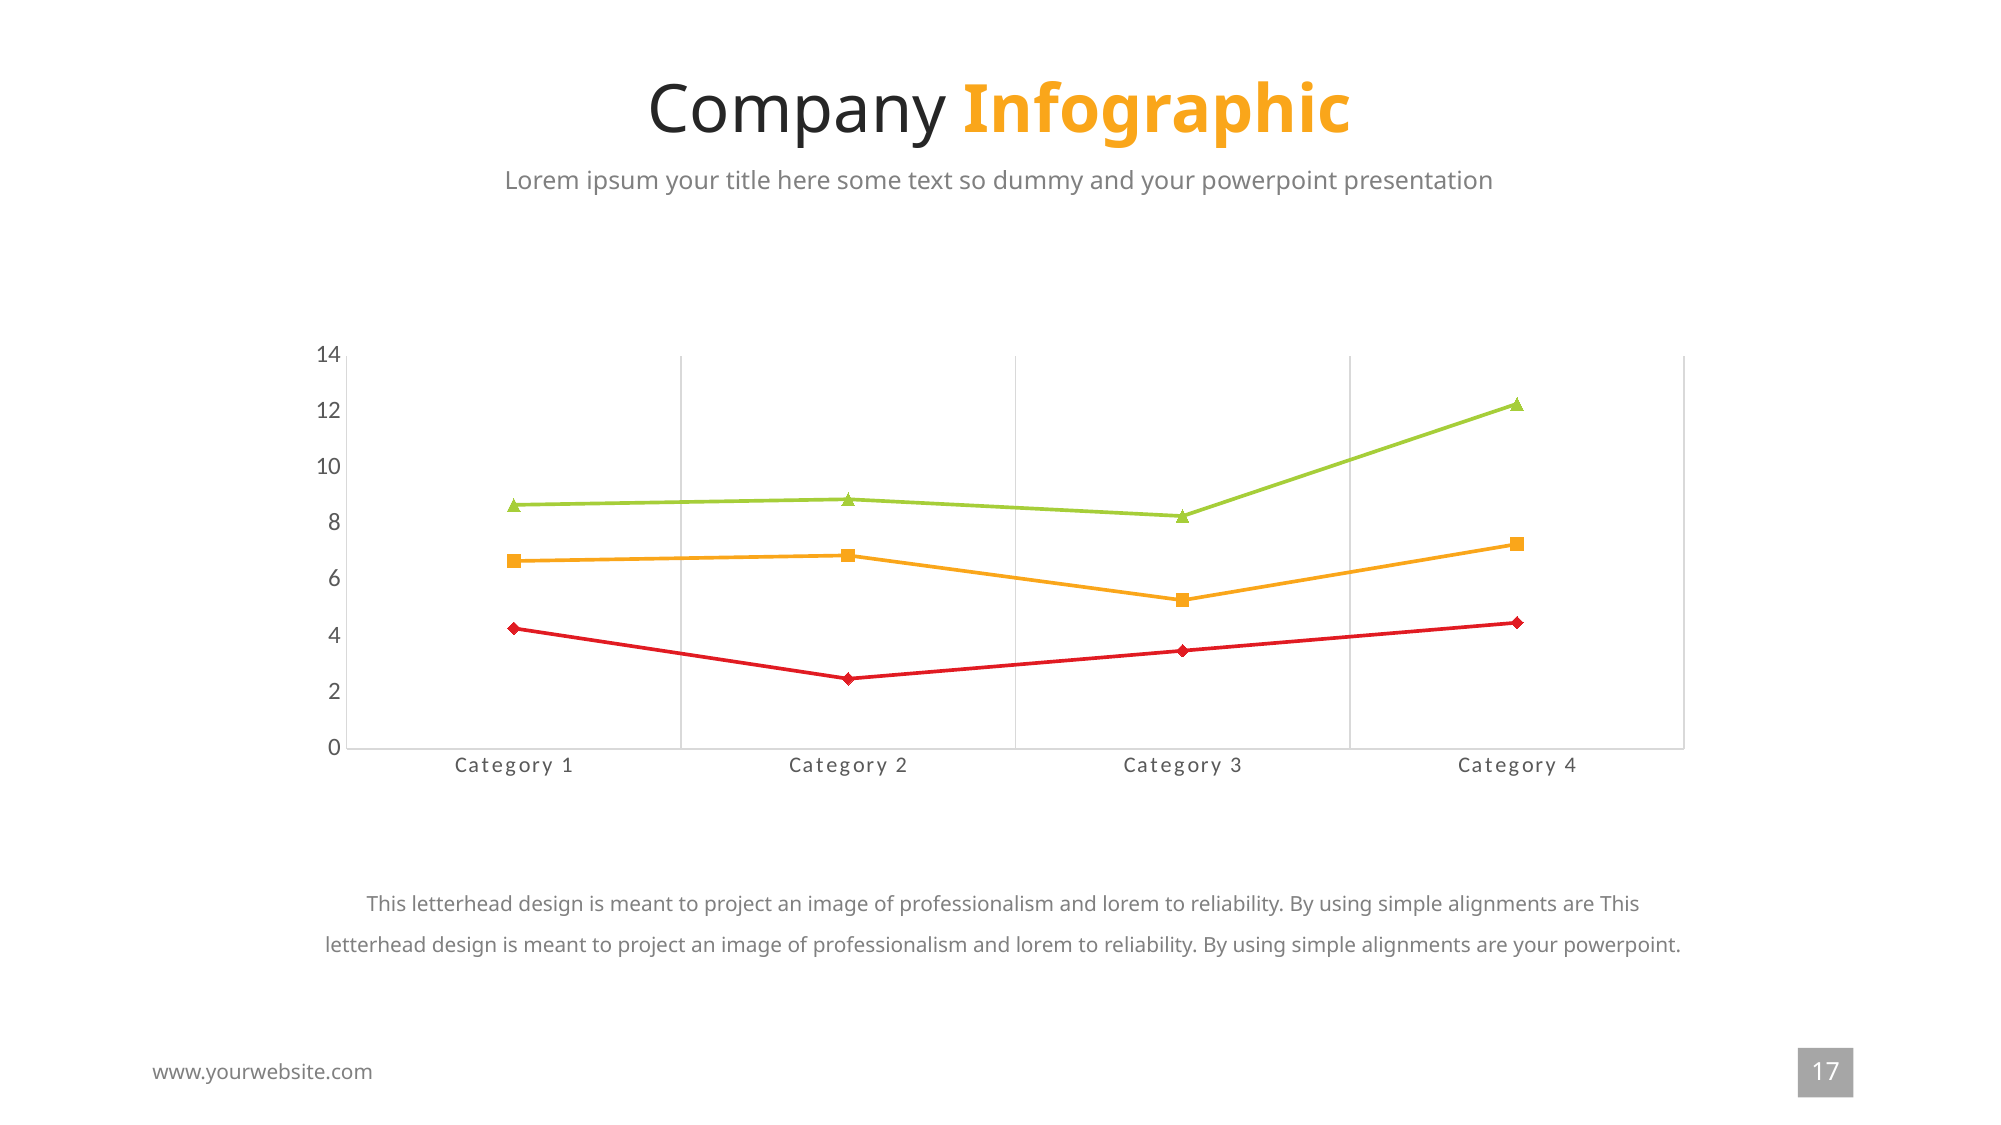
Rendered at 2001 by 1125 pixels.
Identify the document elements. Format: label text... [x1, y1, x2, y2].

list Lorem ipsum your title here some text so dummy and your powerpoint presentation [137, 160, 1863, 207]
chart [287, 334, 1713, 788]
title Company Infographic [137, 55, 1863, 160]
text_box This letterhead design is meant to project an image of professionalism and lorem to reliability. By using simple alignments are This letterhead design is meant to project an image of professionalism and lorem to reliability. By using simple alignments are your powerpoint. [315, 874, 1691, 956]
footer www.yourwebsite.com [137, 1042, 415, 1103]
slide_number 17 [1788, 1042, 1863, 1103]
